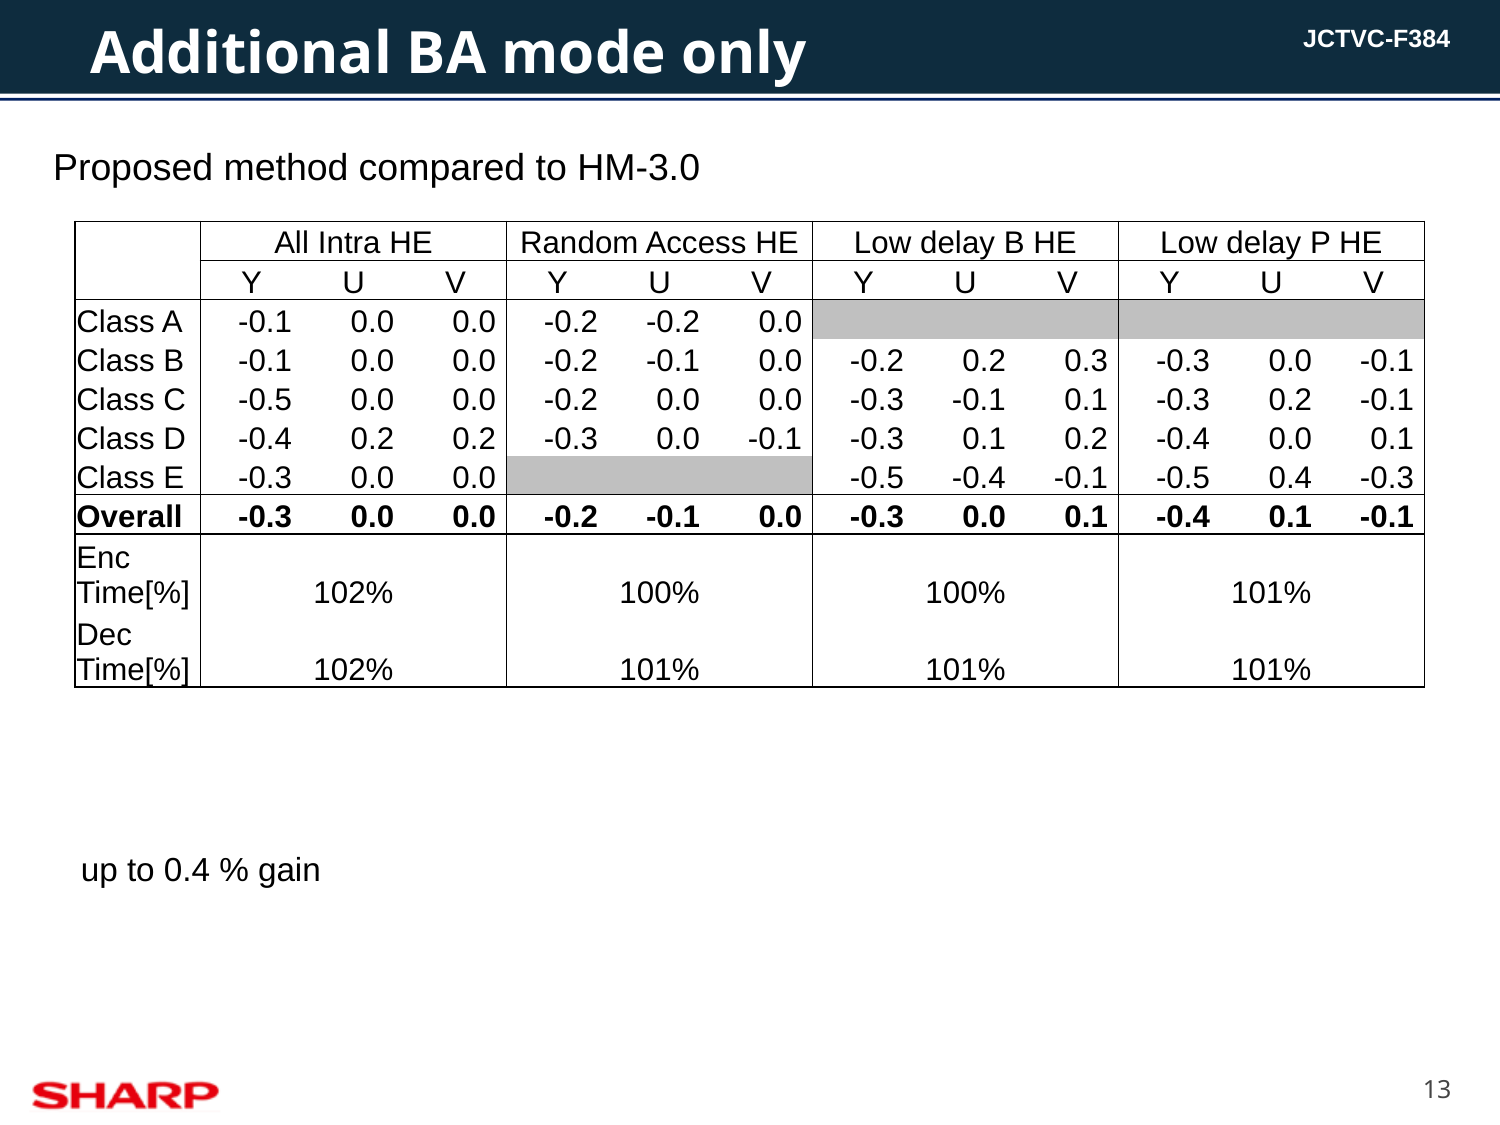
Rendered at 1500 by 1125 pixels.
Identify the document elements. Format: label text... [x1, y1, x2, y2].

table_cell 0.2 [303, 417, 405, 456]
table_cell Class E [76, 456, 200, 494]
table_cell 0.0 [303, 495, 405, 533]
table_cell 0.0 [1220, 339, 1322, 378]
table_cell 0.0 [710, 378, 812, 417]
table_cell Y [813, 261, 914, 299]
table_cell -0.4 [1119, 417, 1220, 456]
table_cell -0.3 [1322, 456, 1424, 494]
table_cell -0.1 [914, 378, 1016, 417]
table_cell 0.2 [405, 417, 506, 456]
table_cell Y [201, 261, 303, 299]
table_header [76, 222, 200, 299]
table_cell 0.0 [914, 495, 1016, 533]
table_cell [609, 456, 710, 494]
table_cell 0.1 [1016, 495, 1118, 533]
table_cell -0.4 [914, 456, 1016, 494]
table_cell V [1016, 261, 1118, 299]
table_cell Enc Time[%] [76, 535, 200, 610]
table_cell -0.2 [507, 339, 609, 378]
picture [0, 1068, 1500, 1125]
table_cell 0.0 [1220, 417, 1322, 456]
table_cell 0.3 [1016, 339, 1118, 378]
table_header Low delay B HE [813, 222, 1118, 260]
table_header Random Access HE [507, 222, 812, 260]
table_cell -0.3 [201, 495, 303, 533]
table_cell 101% [507, 610, 812, 686]
table_cell Class D [76, 417, 200, 456]
table_cell -0.1 [201, 300, 303, 339]
table_cell U [914, 261, 1016, 299]
table_cell 101% [1119, 535, 1424, 610]
table_cell -0.2 [609, 300, 710, 339]
table_cell Class C [76, 378, 200, 417]
table_cell 0.0 [405, 339, 506, 378]
table_cell V [1322, 261, 1424, 299]
table_header All Intra HE [201, 222, 506, 260]
table_cell V [710, 261, 812, 299]
table_cell 0.0 [609, 378, 710, 417]
table_cell [914, 300, 1016, 339]
table_cell 0.2 [1220, 378, 1322, 417]
table_cell 102% [201, 610, 506, 686]
table_cell Y [1119, 261, 1220, 299]
table_cell [1322, 300, 1424, 339]
table_cell -0.3 [1119, 378, 1220, 417]
table_cell 101% [813, 610, 1118, 686]
table_cell Class B [76, 339, 200, 378]
table_cell -0.1 [710, 417, 812, 456]
table_cell -0.5 [201, 378, 303, 417]
table_cell Overall [76, 495, 200, 533]
table_cell [1119, 300, 1220, 339]
table_cell -0.5 [1119, 456, 1220, 494]
table_cell 0.0 [405, 456, 506, 494]
table_cell 0.0 [609, 417, 710, 456]
table_cell -0.1 [1322, 339, 1424, 378]
text_box up to 0.4 % gain [74, 841, 1292, 894]
table_cell -0.4 [1119, 495, 1220, 533]
table_cell 0.1 [1220, 495, 1322, 533]
table_cell U [1220, 261, 1322, 299]
table_cell [1016, 300, 1118, 339]
table_cell -0.2 [507, 300, 609, 339]
table_cell 0.0 [303, 456, 405, 494]
table_cell -0.1 [609, 339, 710, 378]
table_cell V [405, 261, 506, 299]
table_cell 0.2 [1016, 417, 1118, 456]
table_cell U [609, 261, 710, 299]
table_cell 100% [507, 535, 812, 610]
table_cell 0.1 [914, 417, 1016, 456]
table_cell -0.1 [609, 495, 710, 533]
table_cell Dec Time[%] [76, 610, 200, 686]
table_cell -0.1 [1016, 456, 1118, 494]
table_cell [1220, 300, 1322, 339]
title Additional BA mode only [74, 15, 1426, 85]
table_cell -0.2 [813, 339, 914, 378]
table_cell -0.5 [813, 456, 914, 494]
table_header Low delay P HE [1119, 222, 1424, 260]
table_cell -0.2 [507, 495, 609, 533]
table_cell 0.0 [405, 378, 506, 417]
table_cell -0.3 [507, 417, 609, 456]
table_cell 0.0 [405, 495, 506, 533]
table_cell [710, 456, 812, 494]
table_cell 0.0 [710, 300, 812, 339]
table_cell 0.0 [303, 339, 405, 378]
table_cell [507, 456, 609, 494]
table_cell [813, 300, 914, 339]
table_cell -0.4 [201, 417, 303, 456]
table_cell -0.1 [1322, 495, 1424, 533]
text_box Proposed method compared to HM-3.0 [47, 137, 1264, 194]
table_cell -0.3 [813, 495, 914, 533]
table_cell 0.0 [405, 300, 506, 339]
table_cell -0.3 [813, 378, 914, 417]
table_cell Class A [76, 300, 200, 339]
table_cell -0.3 [813, 417, 914, 456]
table_cell 0.1 [1016, 378, 1118, 417]
table_cell U [303, 261, 405, 299]
table_cell -0.3 [201, 456, 303, 494]
table_cell 0.4 [1220, 456, 1322, 494]
table_cell 102% [201, 535, 506, 610]
table_cell 0.0 [710, 339, 812, 378]
table_cell -0.1 [1322, 378, 1424, 417]
table_cell 0.0 [710, 495, 812, 533]
table_cell 101% [1119, 610, 1424, 686]
table_cell 0.1 [1322, 417, 1424, 456]
table_cell 100% [813, 535, 1118, 610]
table_cell 0.0 [303, 300, 405, 339]
table_cell 0.0 [303, 378, 405, 417]
table_cell Y [507, 261, 609, 299]
table_cell -0.1 [201, 339, 303, 378]
slide_number 13 [1345, 1062, 1467, 1108]
table_cell -0.2 [507, 378, 609, 417]
table_cell 0.2 [914, 339, 1016, 378]
table_cell -0.3 [1119, 339, 1220, 378]
